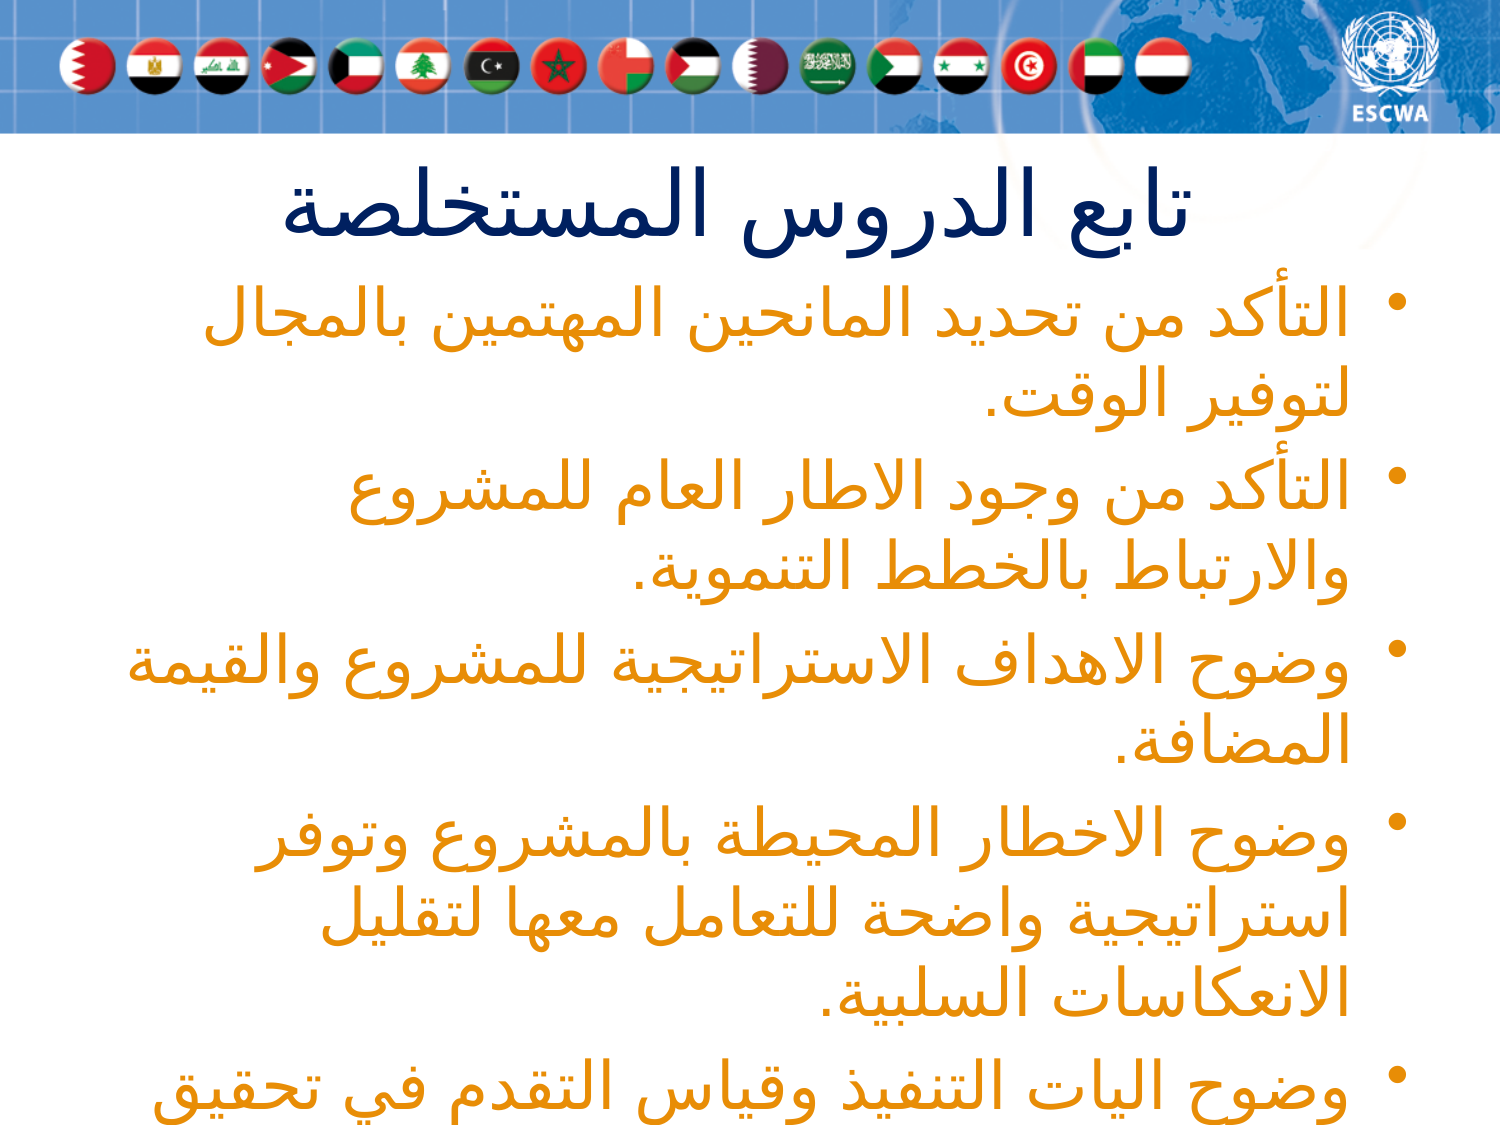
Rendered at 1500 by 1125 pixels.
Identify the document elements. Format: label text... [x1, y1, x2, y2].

list التأكد من تحديد المانحين المهتمين بالمجال لتوفير الوقت. التأكد من وجود الاطار العام للمشروع والارتباط بالخطط التنموية. وضوح الاهداف الاستراتيجية للمشروع والقيمة المضافة. وضوح الاخطار المحيطة بالمشروع وتوفر استراتيجية واضحة للتعامل معها لتقليل الانعكاسات السلبية. وضوح اليات التنفيذ وقياس التقدم في تحقيق الاهداف. [75, 262, 1425, 1063]
title تابع الدروس المستخلصة [75, 137, 1425, 250]
picture [0, 0, 1500, 1125]
